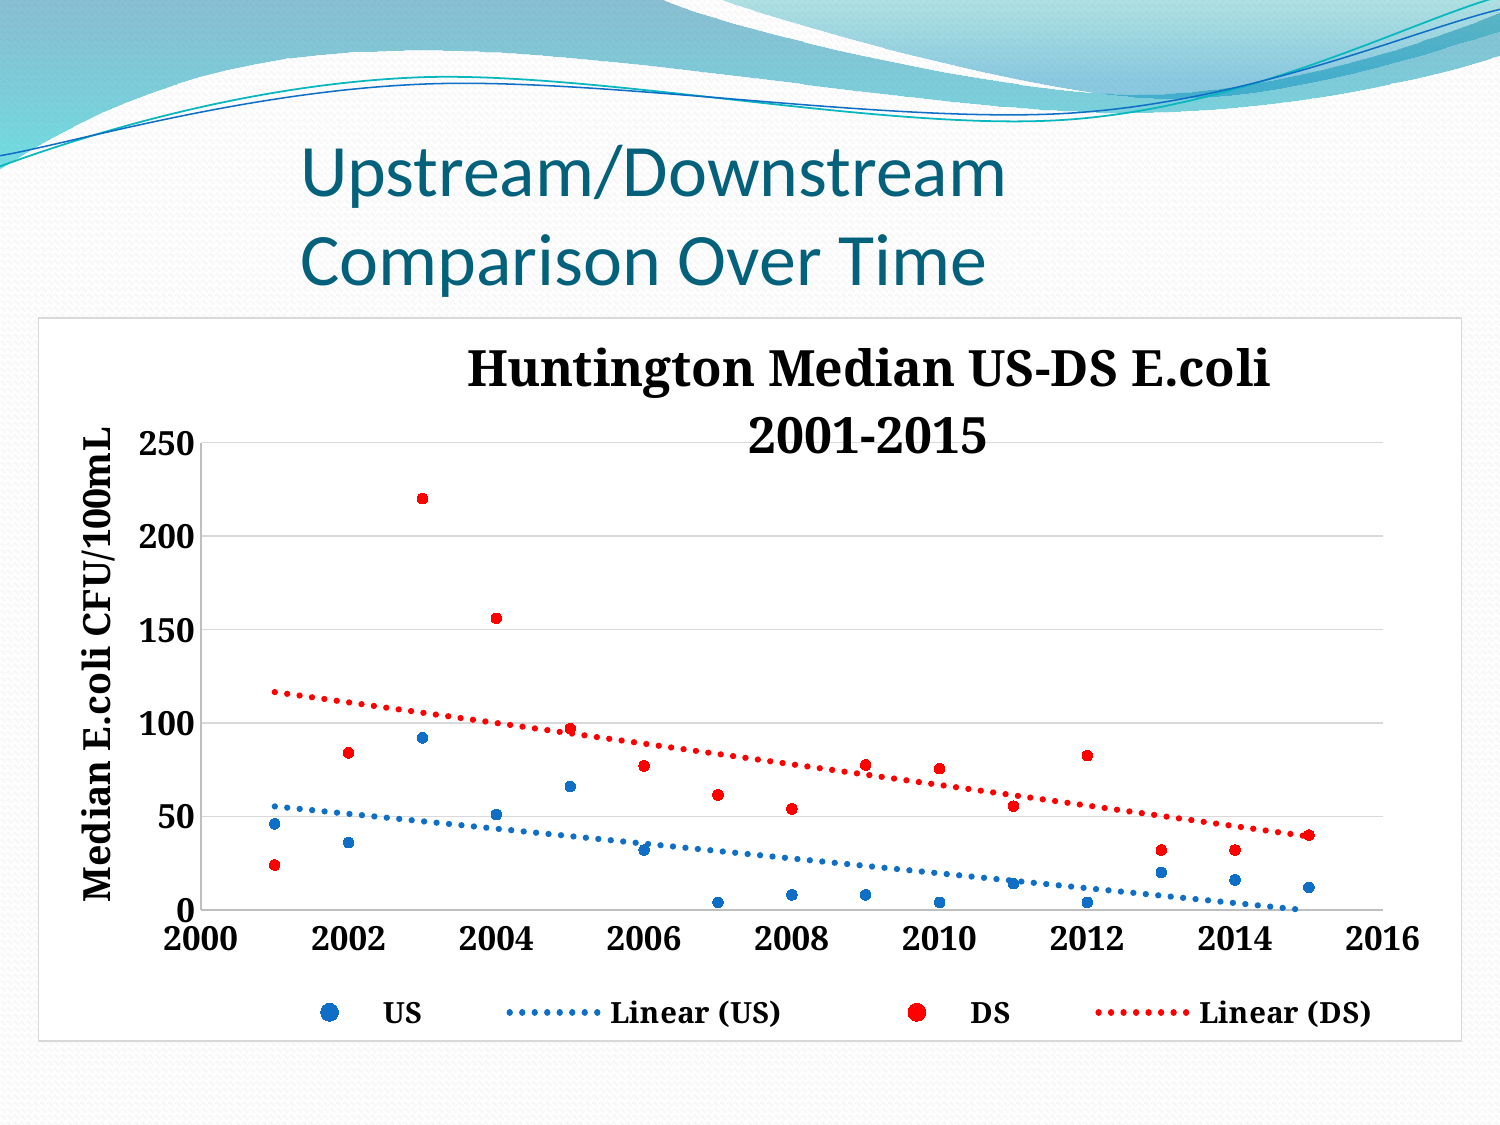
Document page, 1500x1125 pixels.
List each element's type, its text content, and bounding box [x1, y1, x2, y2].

chart [37, 317, 1463, 1042]
title Upstream/Downstream Comparison Over Time [300, 112, 1275, 300]
